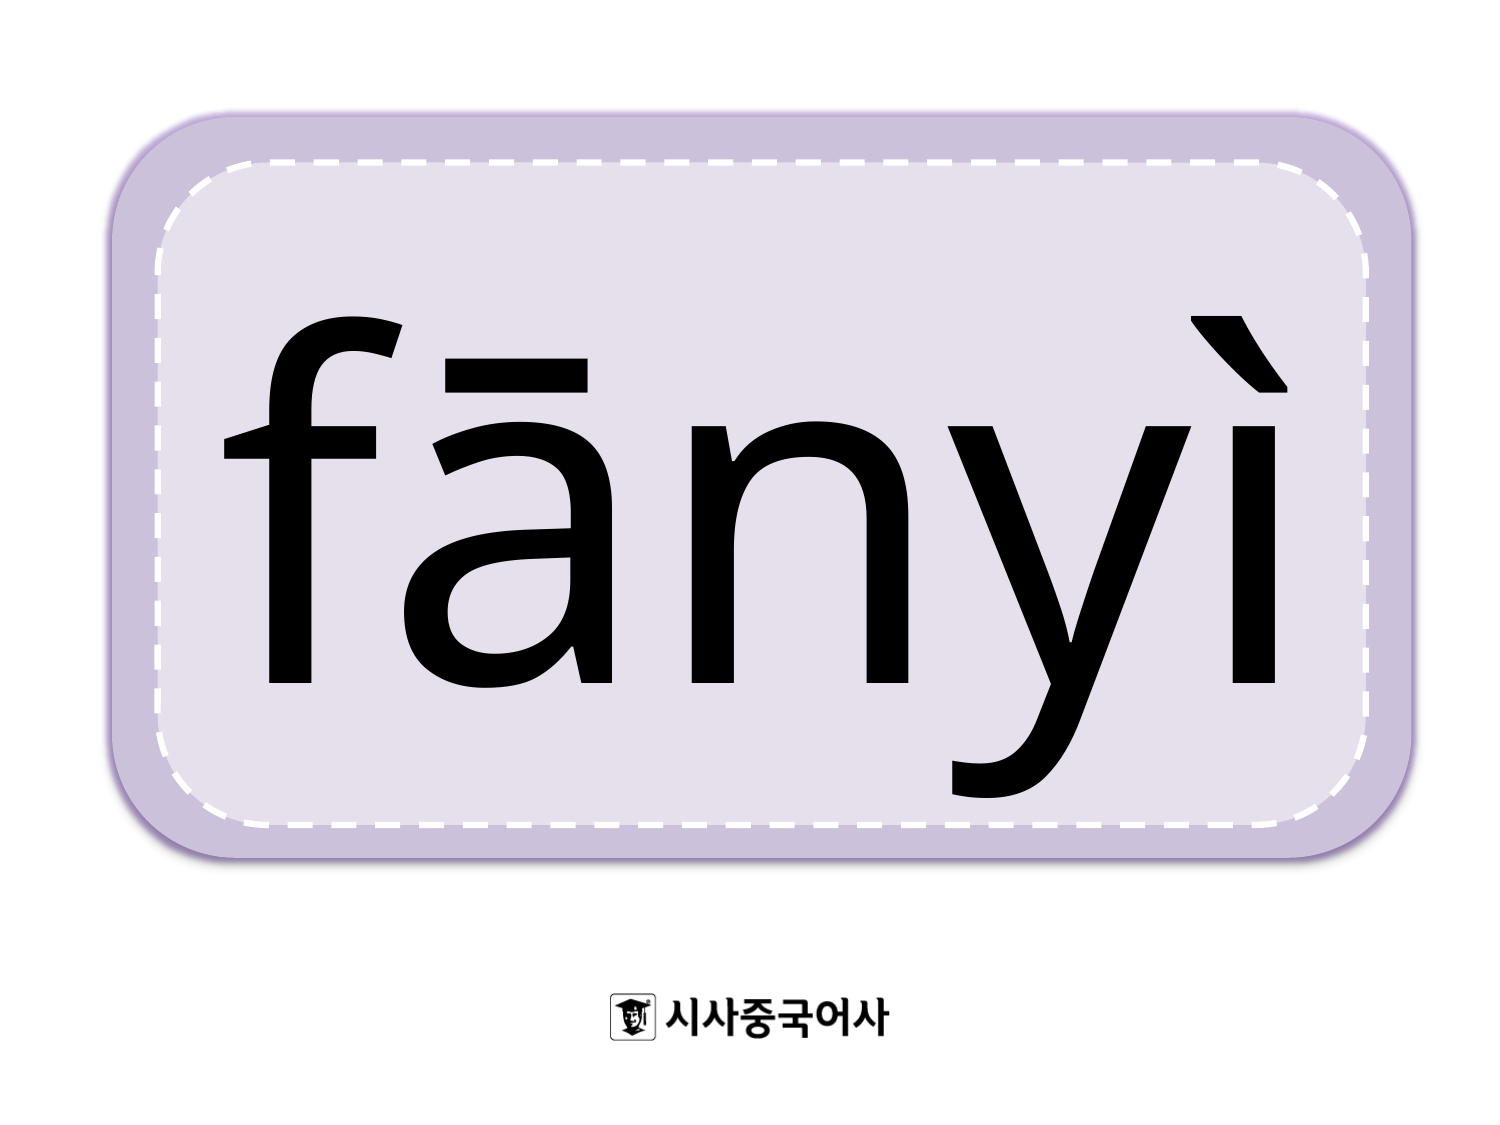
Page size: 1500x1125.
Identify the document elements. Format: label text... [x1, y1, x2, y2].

text_box fānyì [162, 160, 1371, 824]
picture [602, 987, 898, 1047]
